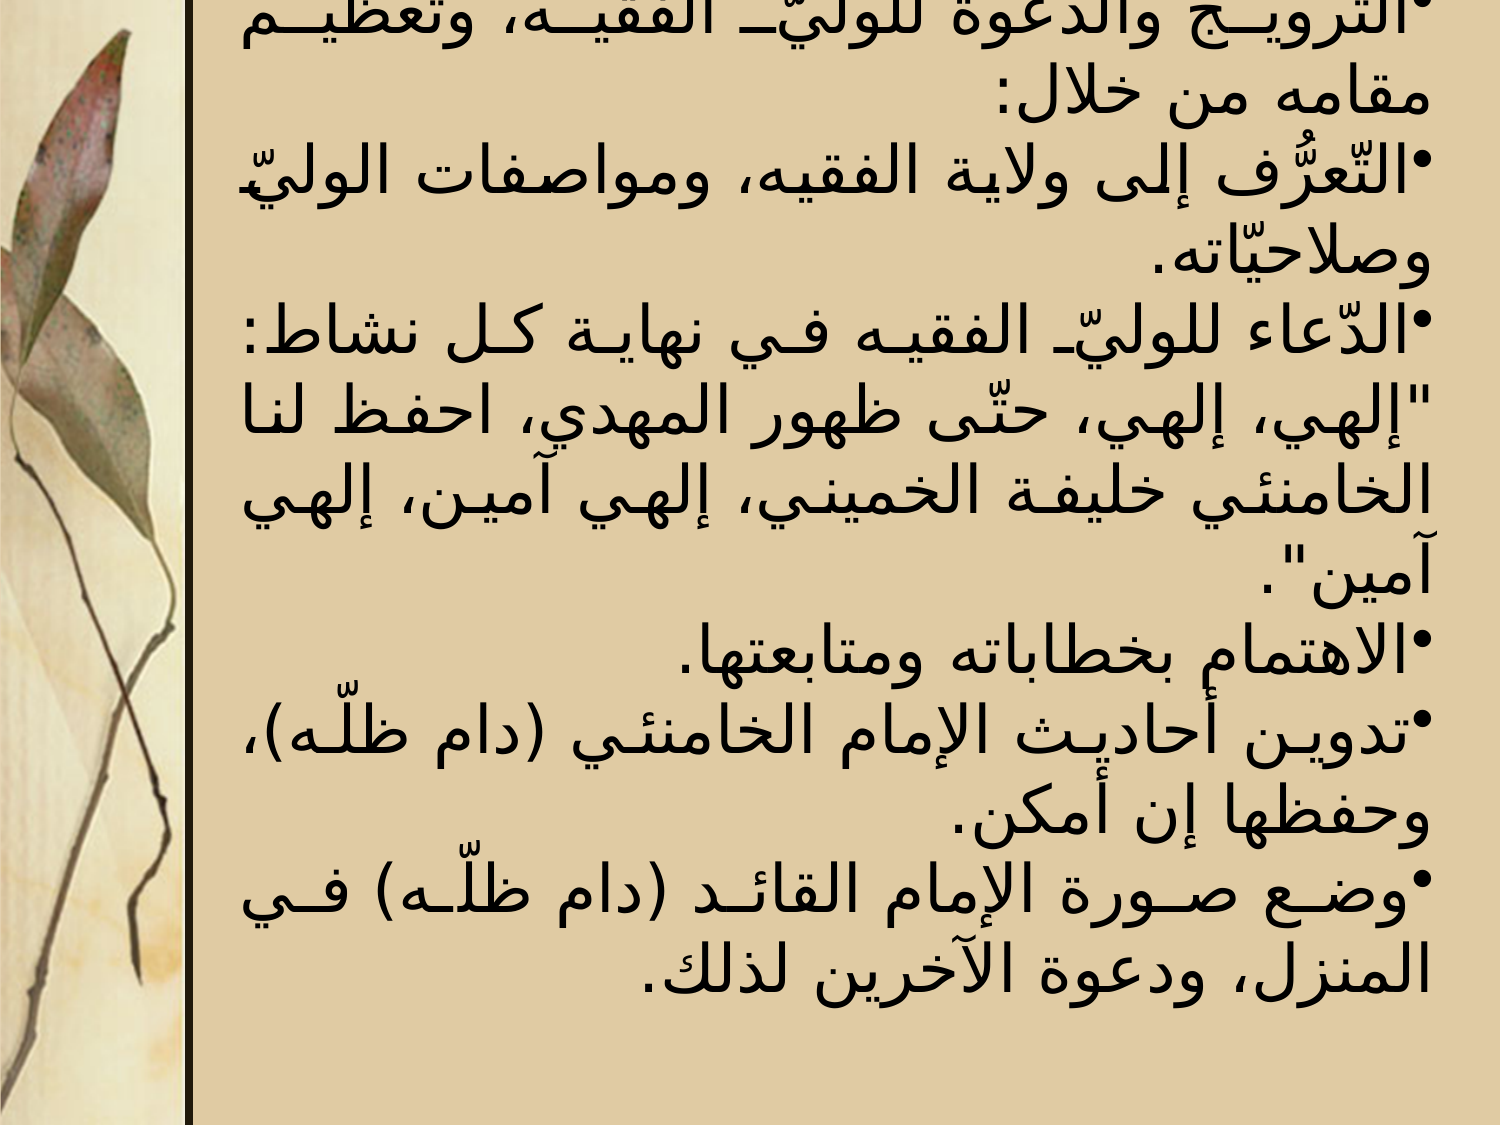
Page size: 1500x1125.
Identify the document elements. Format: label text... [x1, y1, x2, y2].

picture [0, 0, 185, 1125]
text_box التّرويج والدّعوة للوليّ الفقيه، وتعظيم مقامه من خلال: التّعرُّف إلى ولاية الفقيه، ومواصفات الوليّ وصلاحيّاته. الدّعاء للوليّ الفقيه في نهاية كل نشاط: "إلهي، إلهي، حتّى ظهور المهدي، احفظ لنا الخامنئي خليفة الخميني، إلهي آمين، إلهي آمين". الاهتمام بخطاباته ومتابعتها. تدوين أحاديث الإمام الخامنئي (دام ظلّه)، وحفظها إن أمكن. وضع صورة الإمام القائد (دام ظلّه) في المنزل، ودعوة الآخرين لذلك. [225, 0, 1450, 1014]
